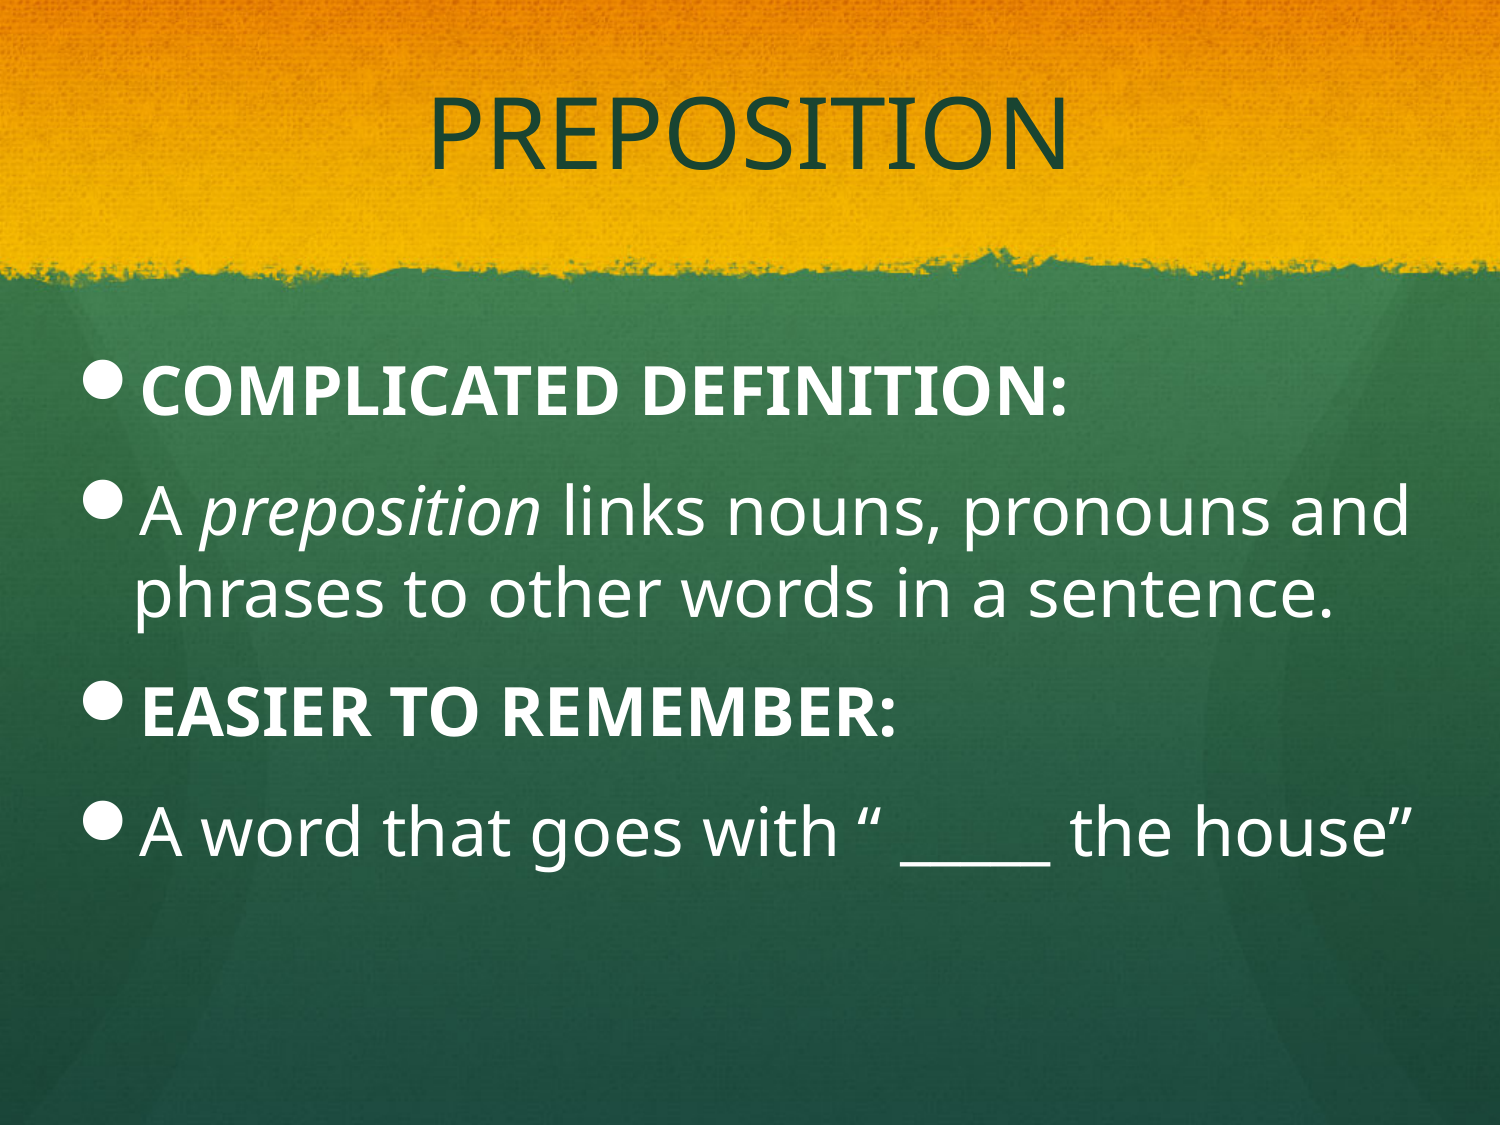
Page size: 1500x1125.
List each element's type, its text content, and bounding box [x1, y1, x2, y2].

title PREPOSITION [125, 13, 1375, 246]
list COMPLICATED DEFINITION: A preposition links nouns, pronouns and phrases to other words in a sentence. EASIER TO REMEMBER: A word that goes with “ _____ the house” [62, 339, 1463, 1026]
picture [0, 0, 1500, 1125]
